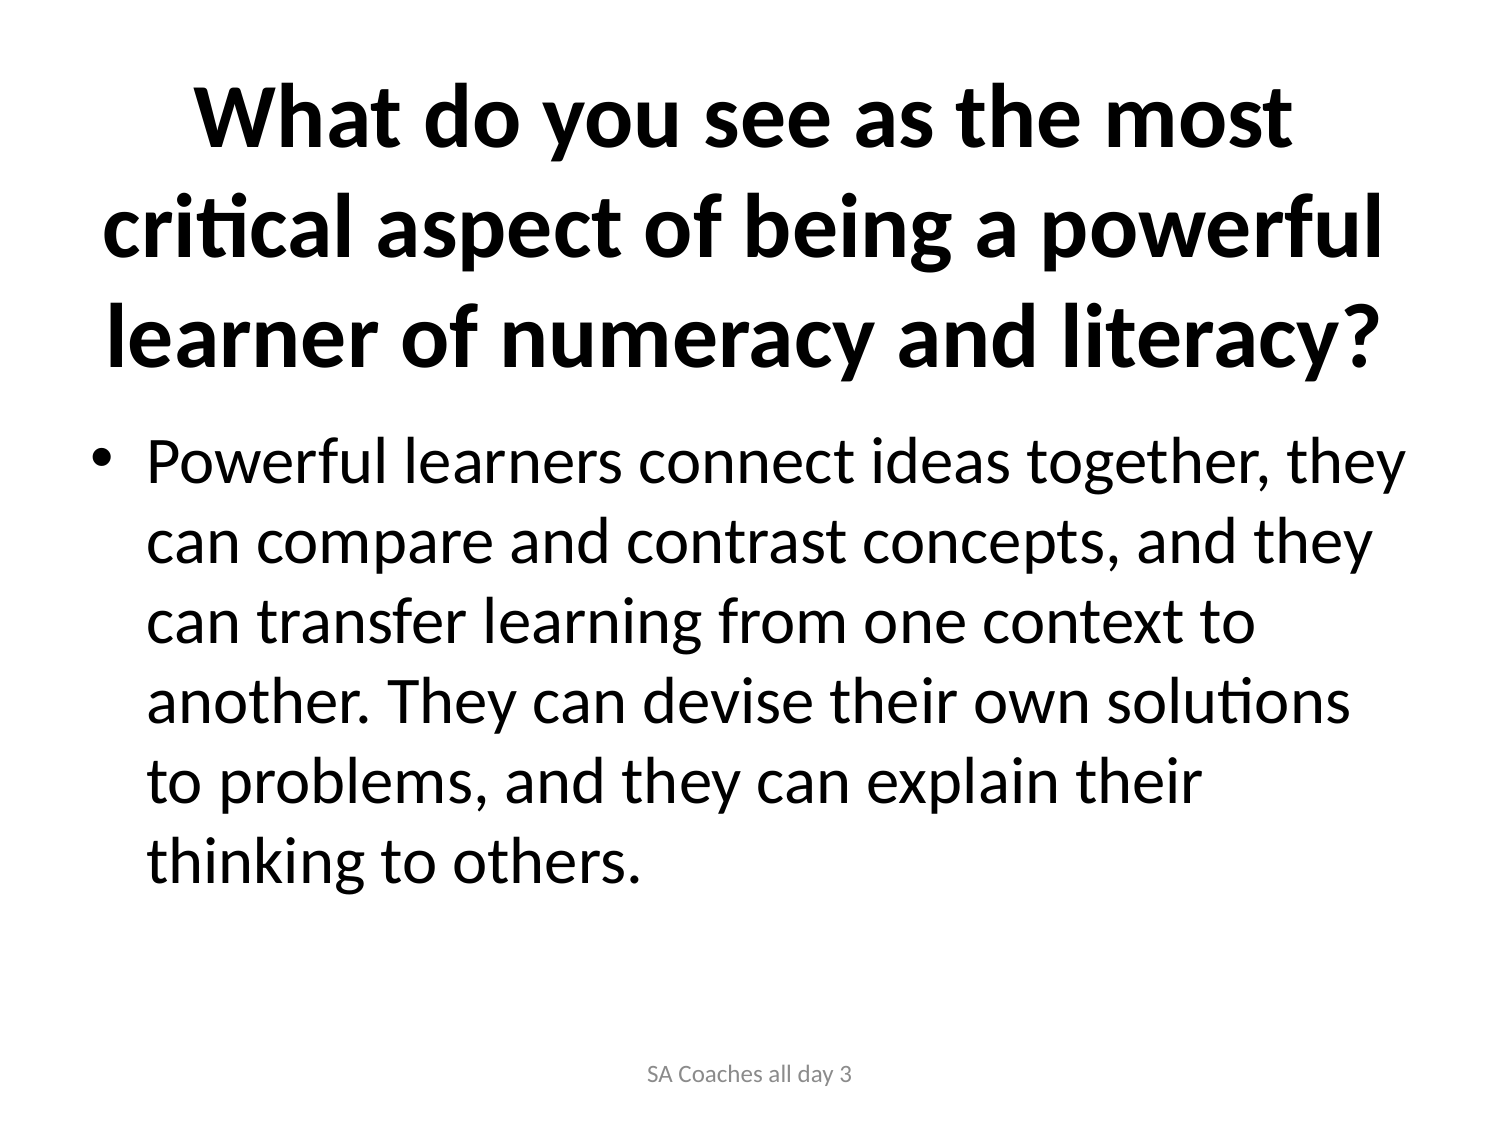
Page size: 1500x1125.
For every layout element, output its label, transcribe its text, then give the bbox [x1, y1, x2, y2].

title What do you see as the most critical aspect of being a powerful learner of numeracy and literacy? [64, 45, 1425, 398]
footer SA Coaches all day 3 [512, 1042, 988, 1103]
list Powerful learners connect ideas together, they can compare and contrast concepts, and they can transfer learning from one context to another. They can devise their own solutions to problems, and they can explain their thinking to others. [75, 408, 1425, 1005]
